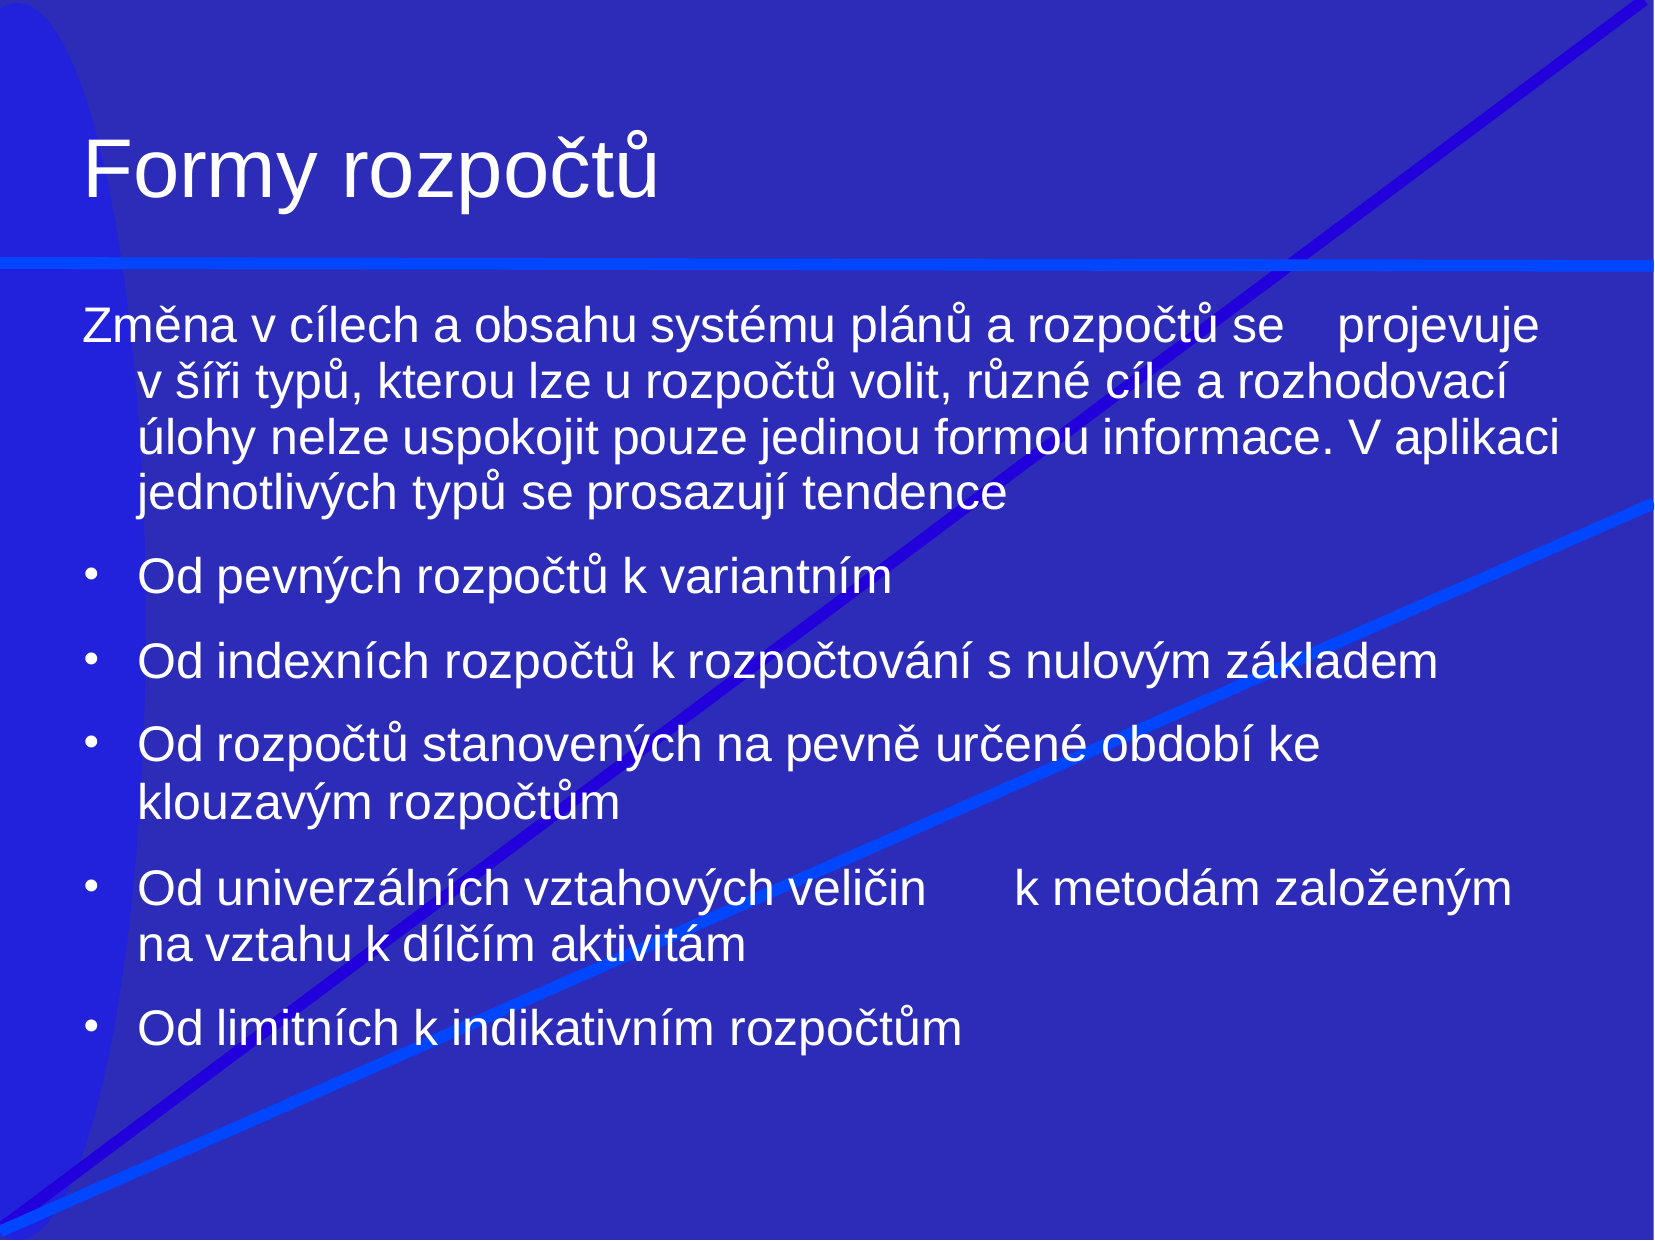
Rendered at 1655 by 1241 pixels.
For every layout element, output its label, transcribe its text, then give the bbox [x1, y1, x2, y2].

title Formy rozpočtů [80, 69, 1574, 321]
text_box Změna v cílech a obsahu systému plánů a rozpočtů se projevuje v šíři typů, kterou lze u rozpočtů volit, různé cíle a rozhodovací úlohy nelze uspokojit pouze jedinou formou informace. V aplikaci jednotlivých typů se prosazují tendence Od pevných rozpočtů k variantním Od indexních rozpočtů k rozpočtování s nulovým základem Od rozpočtů stanovených na pevně určené období ke klouzavým rozpočtům Od univerzálních vztahových veličin k metodám založeným na vztahu k dílčím aktivitám Od limitních k indikativním rozpočtům [80, 296, 1564, 1056]
